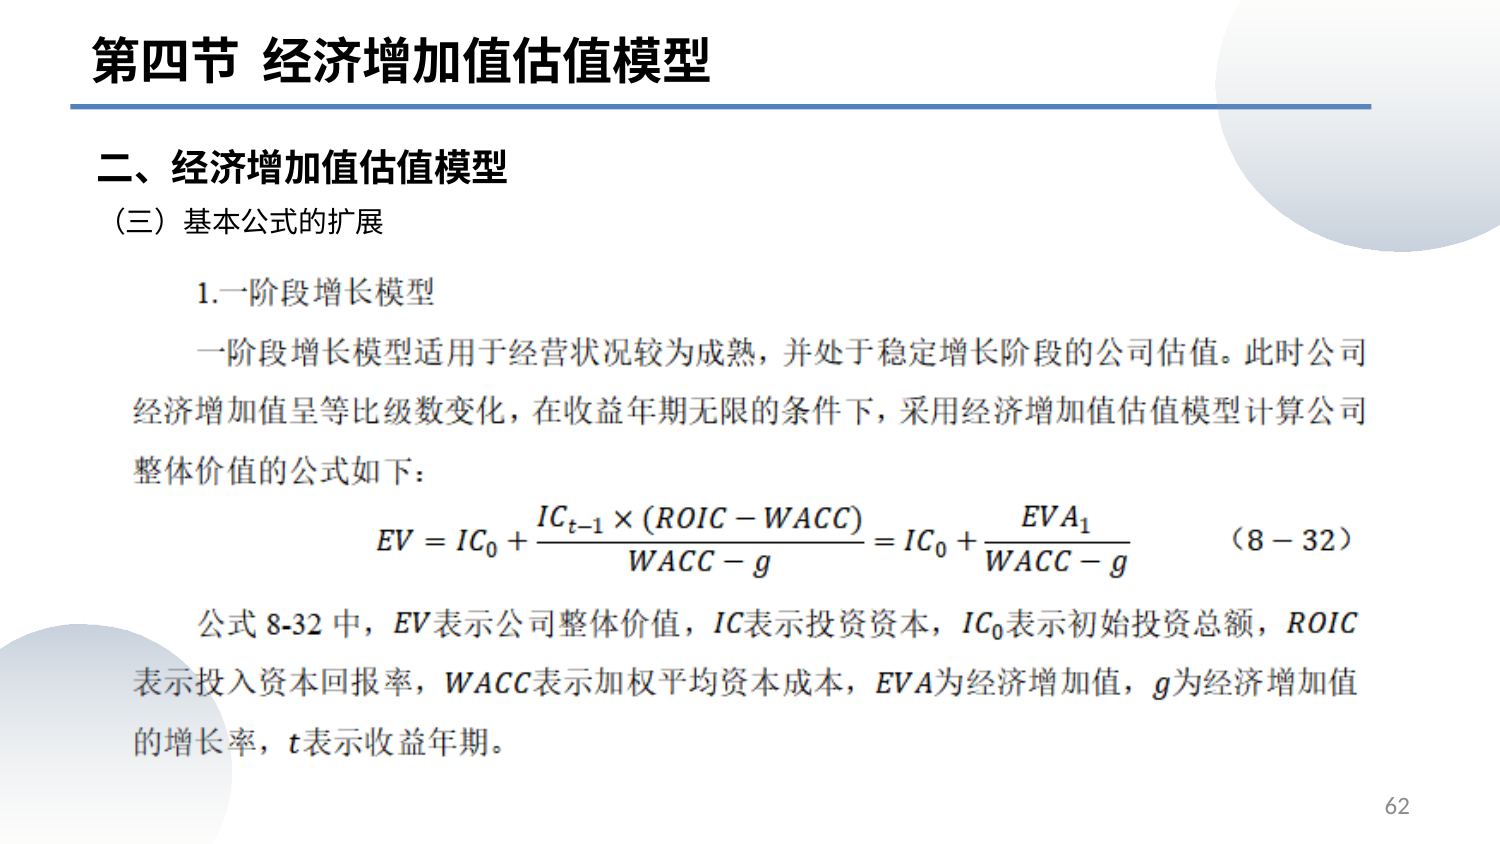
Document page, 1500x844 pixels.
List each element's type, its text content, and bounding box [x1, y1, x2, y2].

title （三）基本公式的扩展 [82, 175, 1342, 247]
text_box 二、经济增加值估值模型 [82, 116, 704, 197]
text_box [0, 621, 234, 844]
slide_number 62 [1074, 782, 1425, 827]
text_box [1213, 0, 1500, 255]
text_box 第四节 经济增加值估值模型 [74, 23, 1225, 96]
picture [105, 257, 1393, 774]
